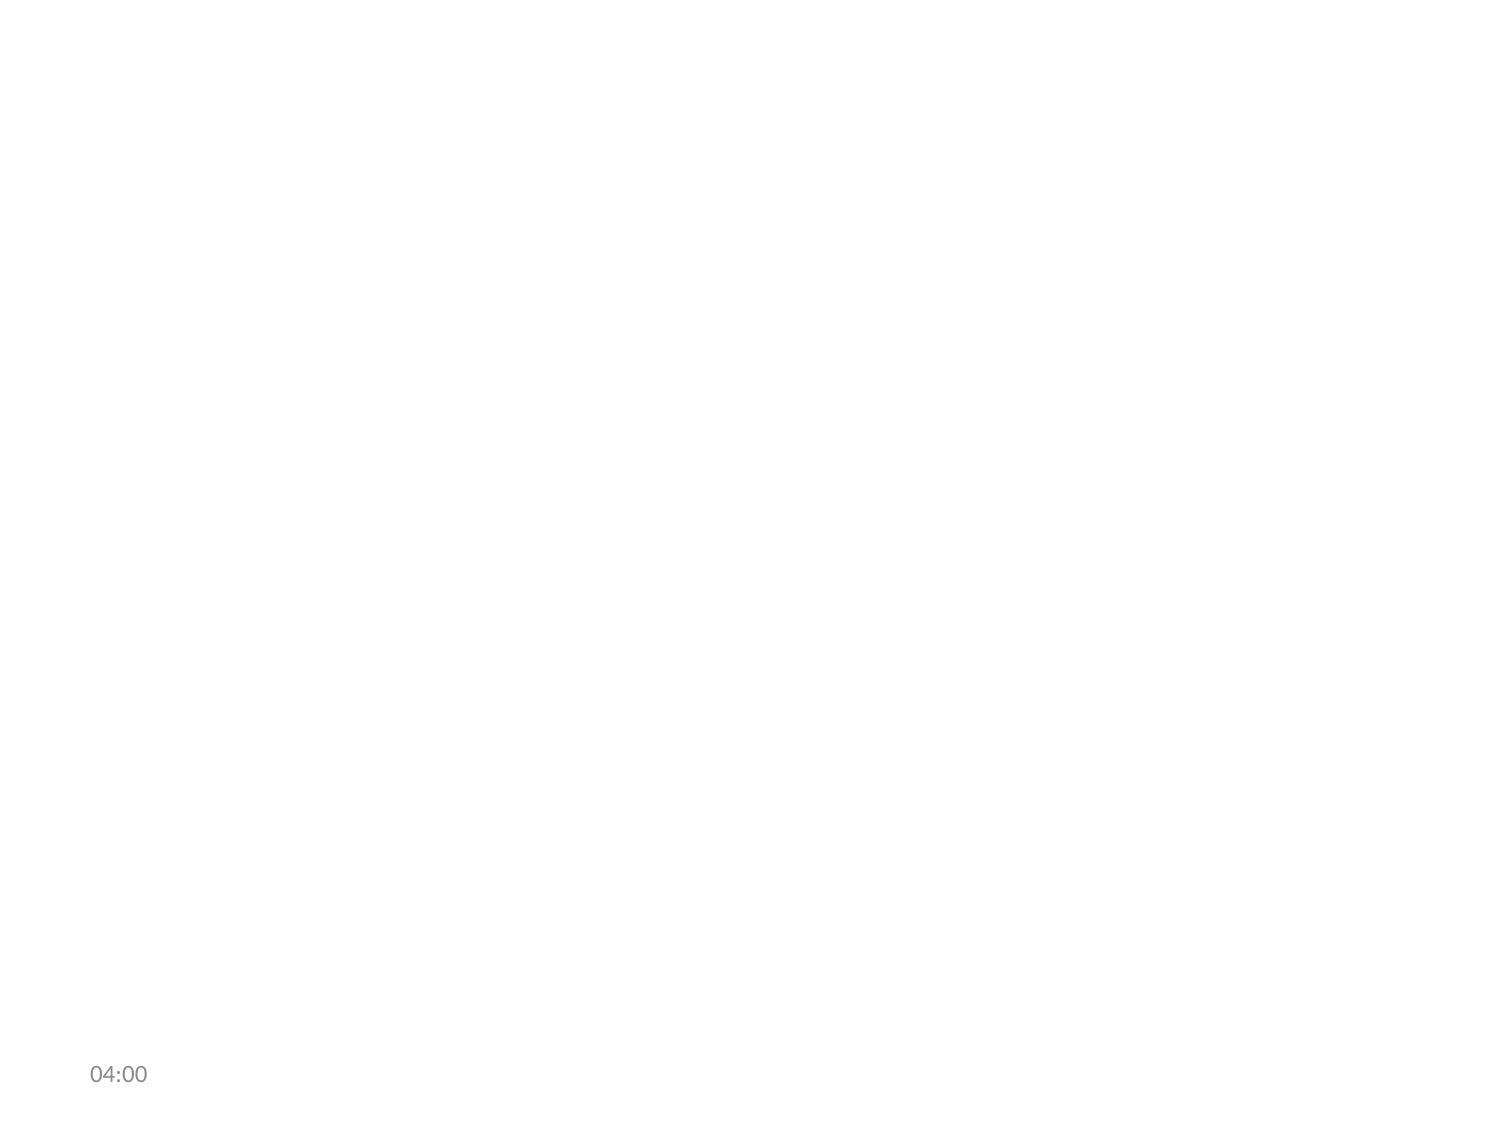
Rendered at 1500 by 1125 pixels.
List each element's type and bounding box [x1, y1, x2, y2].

slide_number [75, 1042, 425, 1103]
